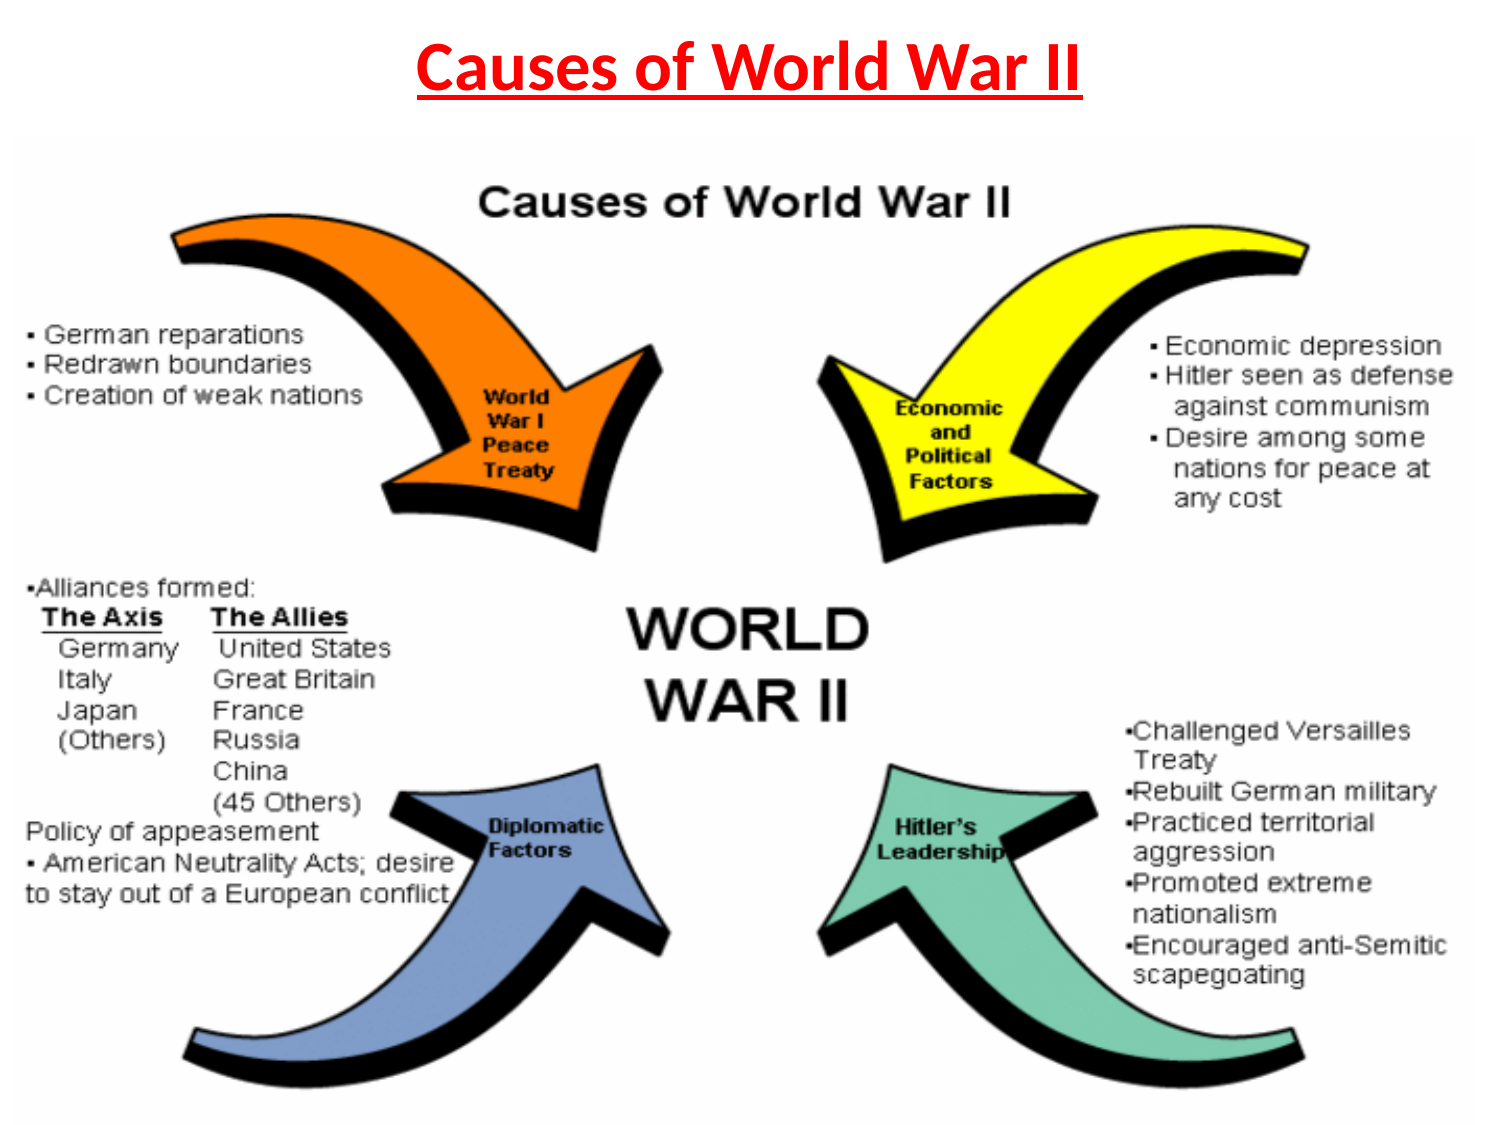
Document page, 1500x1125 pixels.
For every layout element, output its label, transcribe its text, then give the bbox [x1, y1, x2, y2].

title Causes of World War II [75, 12, 1425, 113]
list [12, 137, 1476, 1125]
